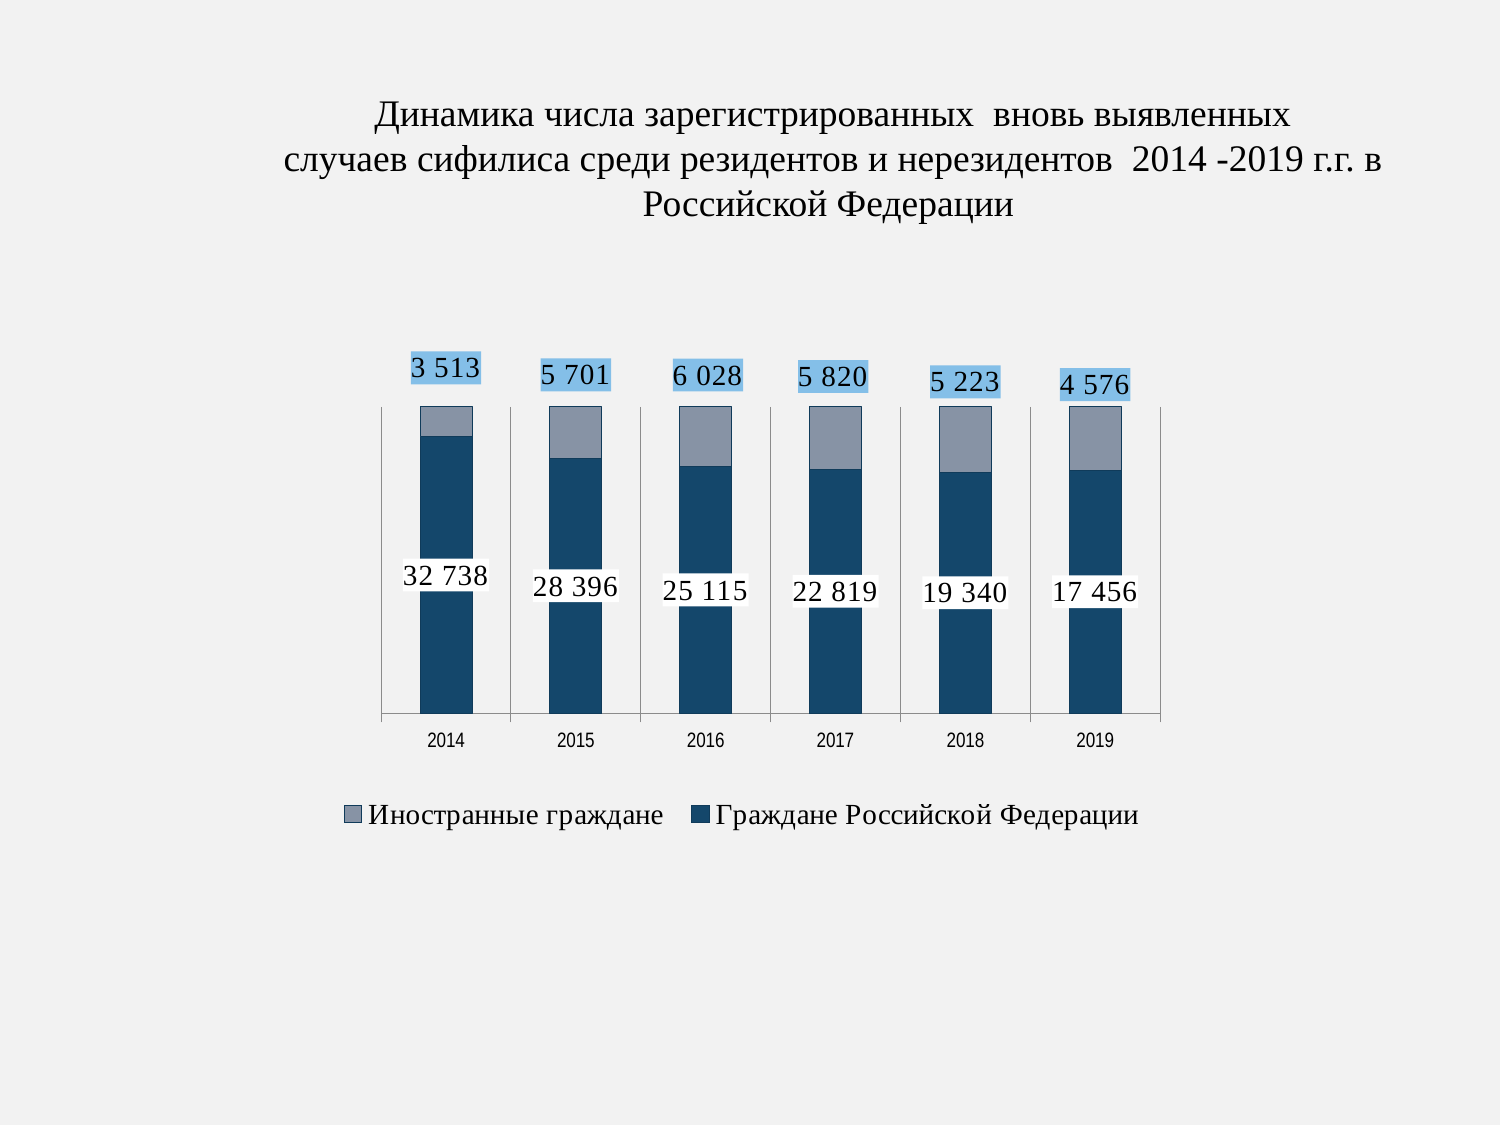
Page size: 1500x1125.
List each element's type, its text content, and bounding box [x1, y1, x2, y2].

chart [304, 269, 1301, 910]
text_box Динамика числа зарегистрированных вновь выявленных случаев сифилиса среди резидентов и нерезидентов 2014 -2019 г.г. в Российской Федерации [234, 81, 1433, 232]
